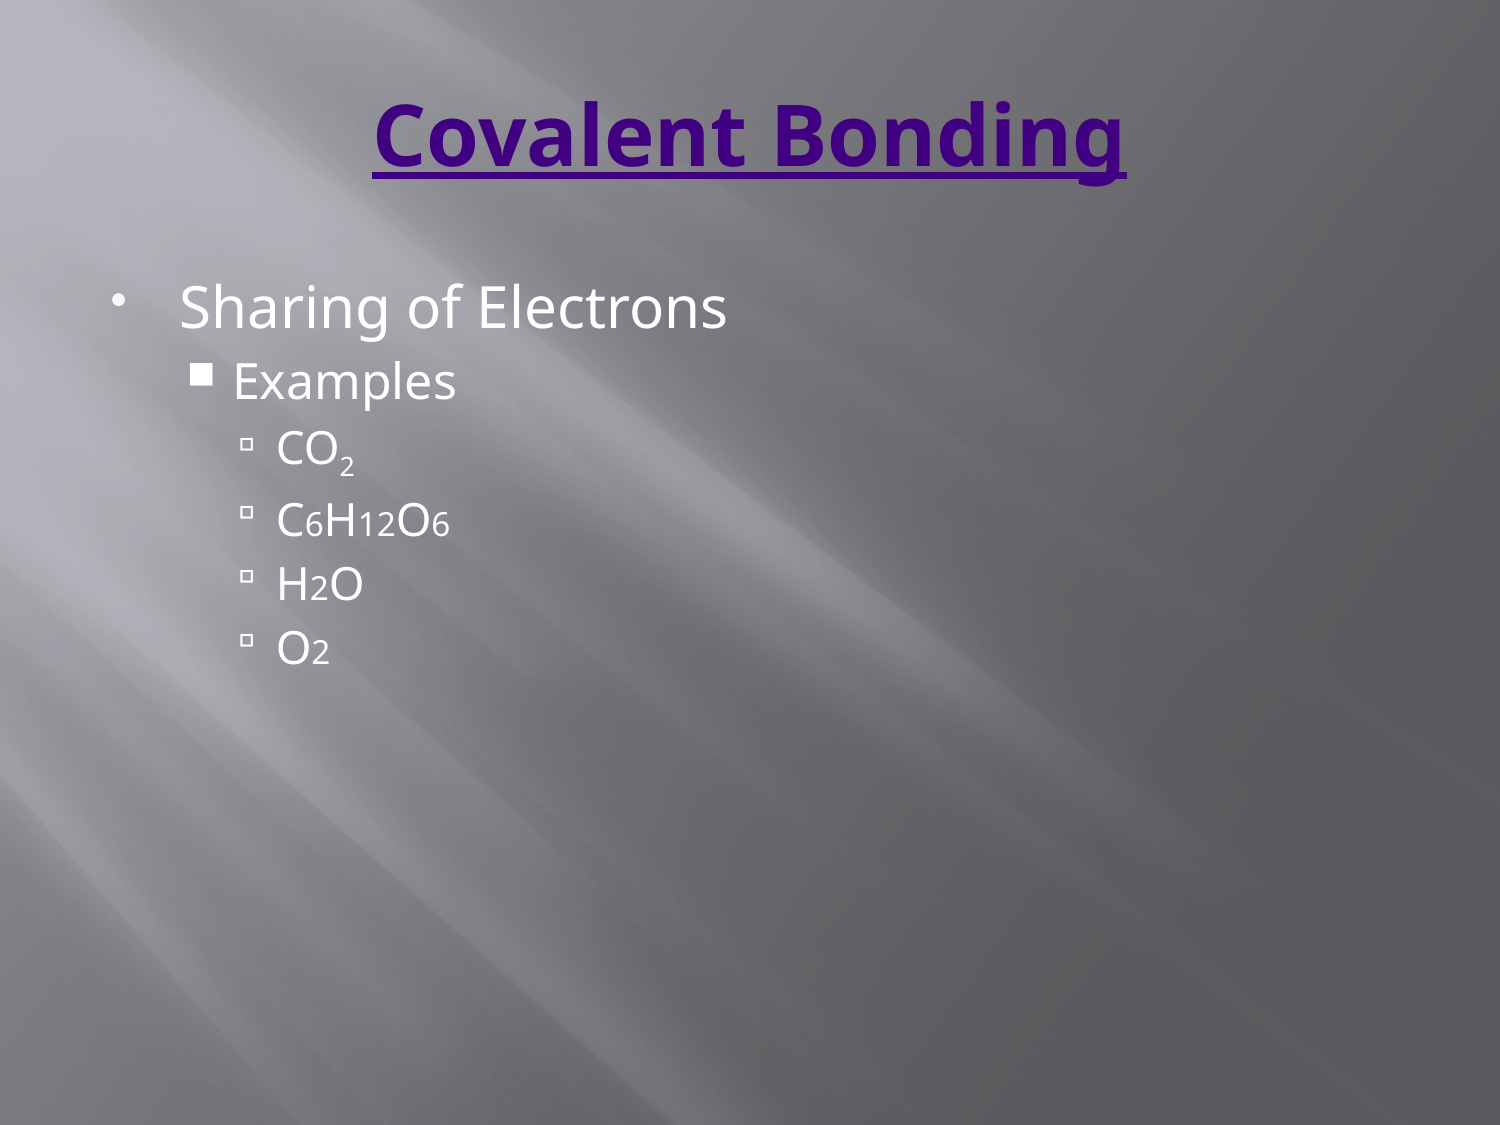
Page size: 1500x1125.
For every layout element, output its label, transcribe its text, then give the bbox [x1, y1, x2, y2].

list Sharing of Electrons Examples CO2 C6H12O6 H2O O2 [75, 262, 1425, 1035]
title Covalent Bonding [75, 45, 1425, 233]
